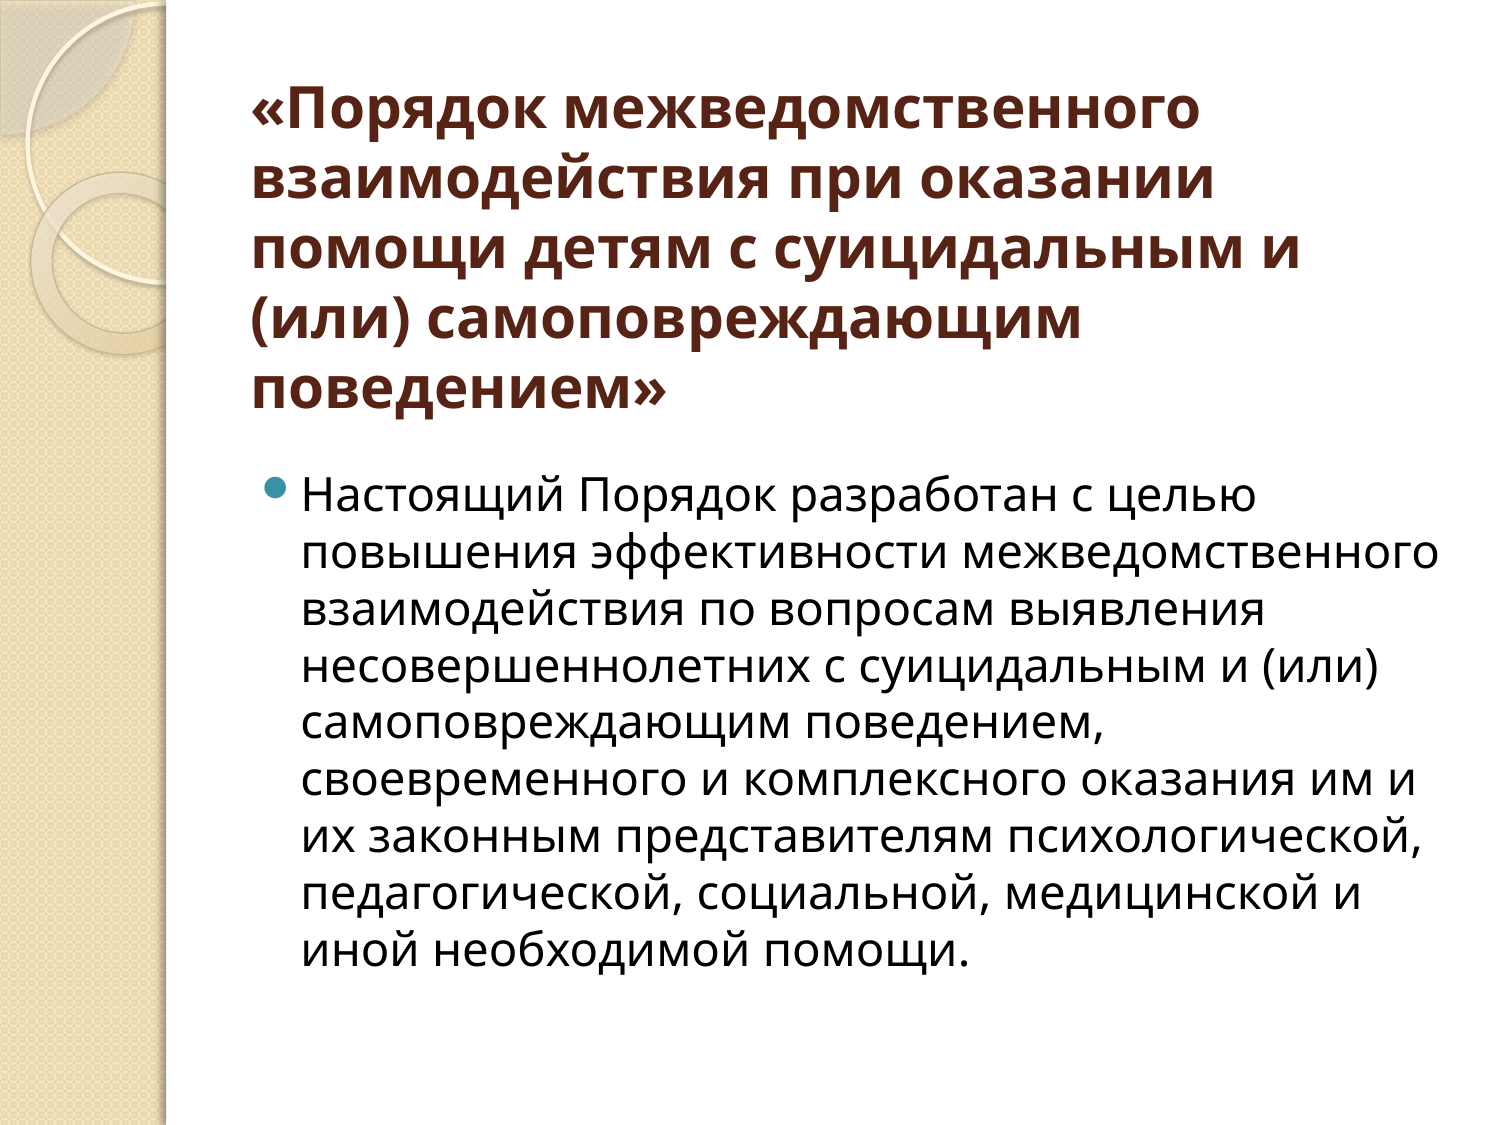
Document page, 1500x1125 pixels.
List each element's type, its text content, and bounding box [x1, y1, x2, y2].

list Настоящий Порядок разработан с целью повышения эффективности межведомственного взаимодействия по вопросам выявления несовершеннолетних с суицидальным и (или) самоповреждающим поведением, своевременного и комплексного оказания им и их законным представителям психологической, педагогической, социальной, медицинской и иной необходимой помощи. [235, 457, 1466, 1025]
title «Порядок межведомственного взаимодействия при оказании помощи детям с суицидальным и (или) самоповреждающим поведением» [235, 45, 1466, 446]
